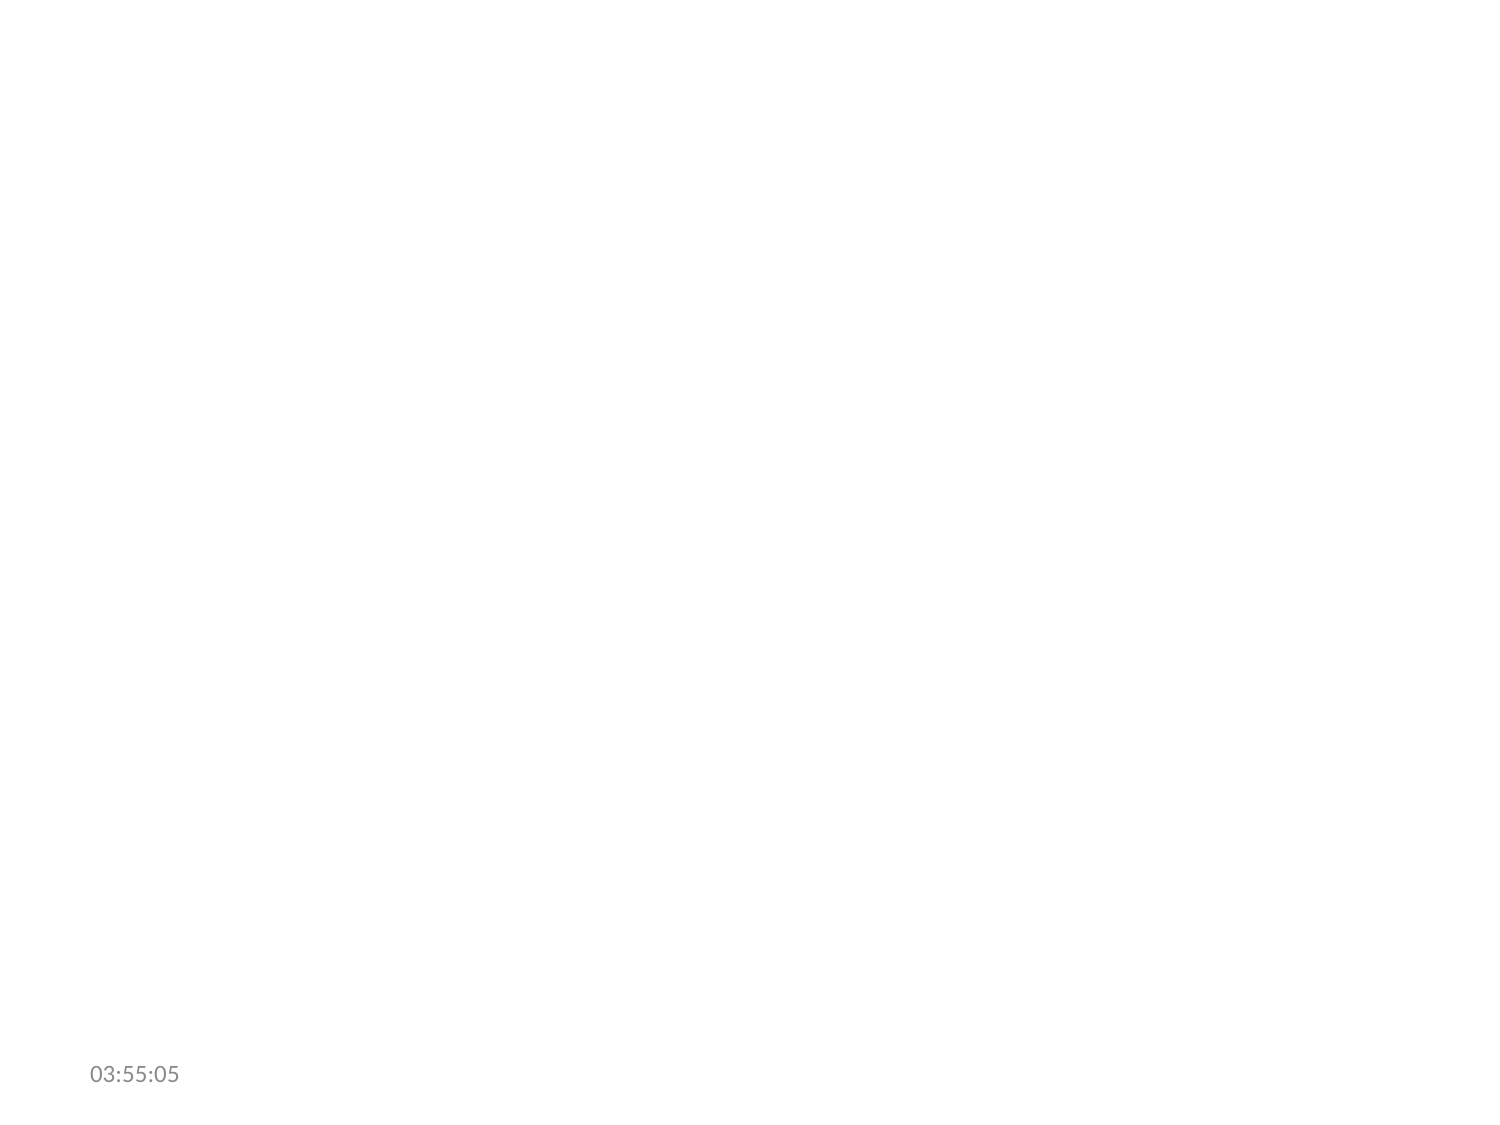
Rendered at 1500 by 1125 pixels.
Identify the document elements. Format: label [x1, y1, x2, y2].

slide_number [75, 1042, 425, 1103]
